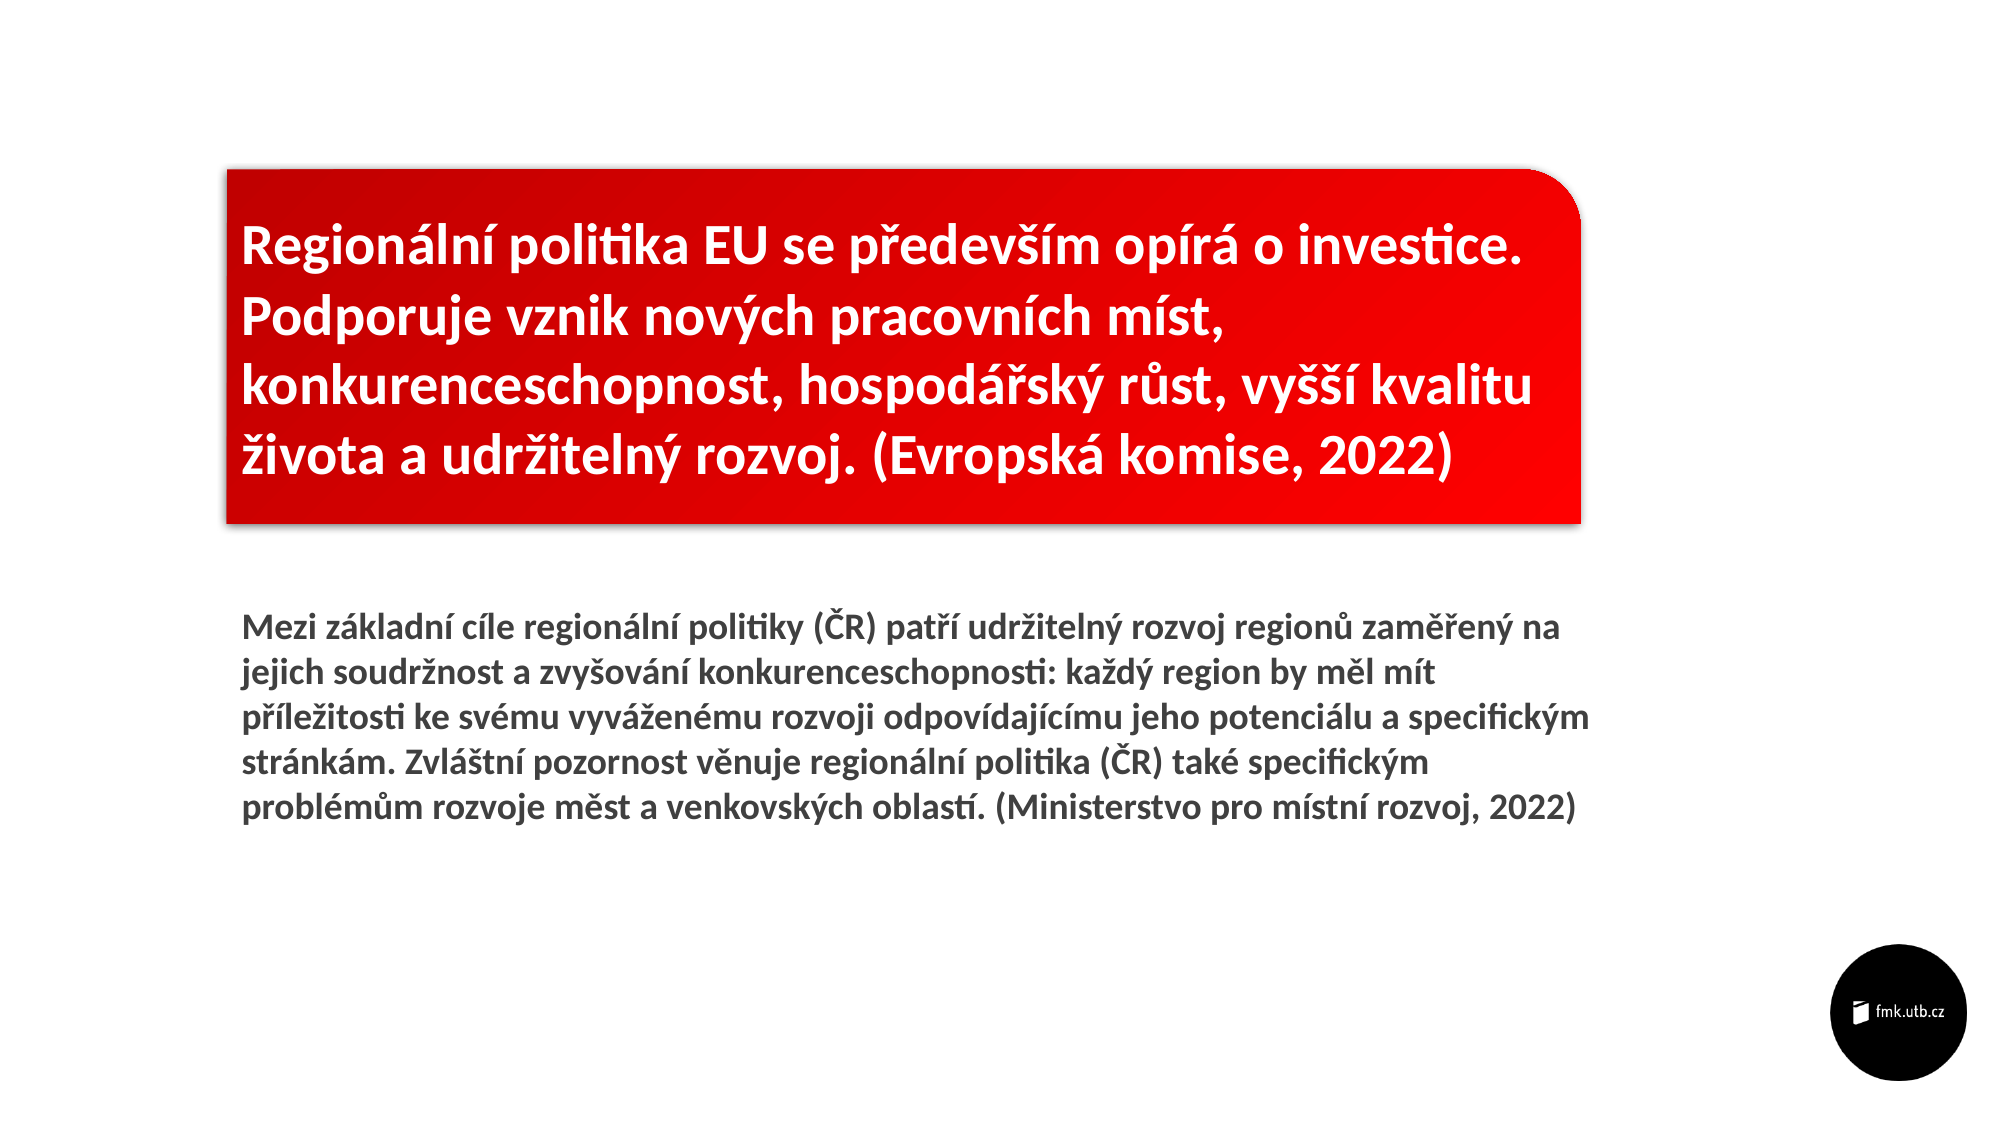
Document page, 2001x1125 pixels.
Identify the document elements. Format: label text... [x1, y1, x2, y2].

picture [1830, 944, 1967, 1081]
text_box Mezi základní cíle regionální politiky (ČR) patří udržitelný rozvoj regionů zaměřený na jejich soudržnost a zvyšování konkurenceschopnosti: každý region by měl mít příležitosti ke svému vyváženému rozvoji odpovídajícímu jeho potenciálu a specifickým stránkám. Zvláštní pozornost věnuje regionální politika (ČR) také specifickým problémům rozvoje měst a venkovských oblastí. (Ministerstvo pro místní rozvoj, 2022) [226, 594, 1616, 924]
text_box Regionální politika EU se především opírá o investice. Podporuje vznik nových pracovních míst, konkurenceschopnost, hospodářský růst, vyšší kvalitu života a udržitelný rozvoj. (Evropská komise, 2022) [226, 169, 1581, 524]
